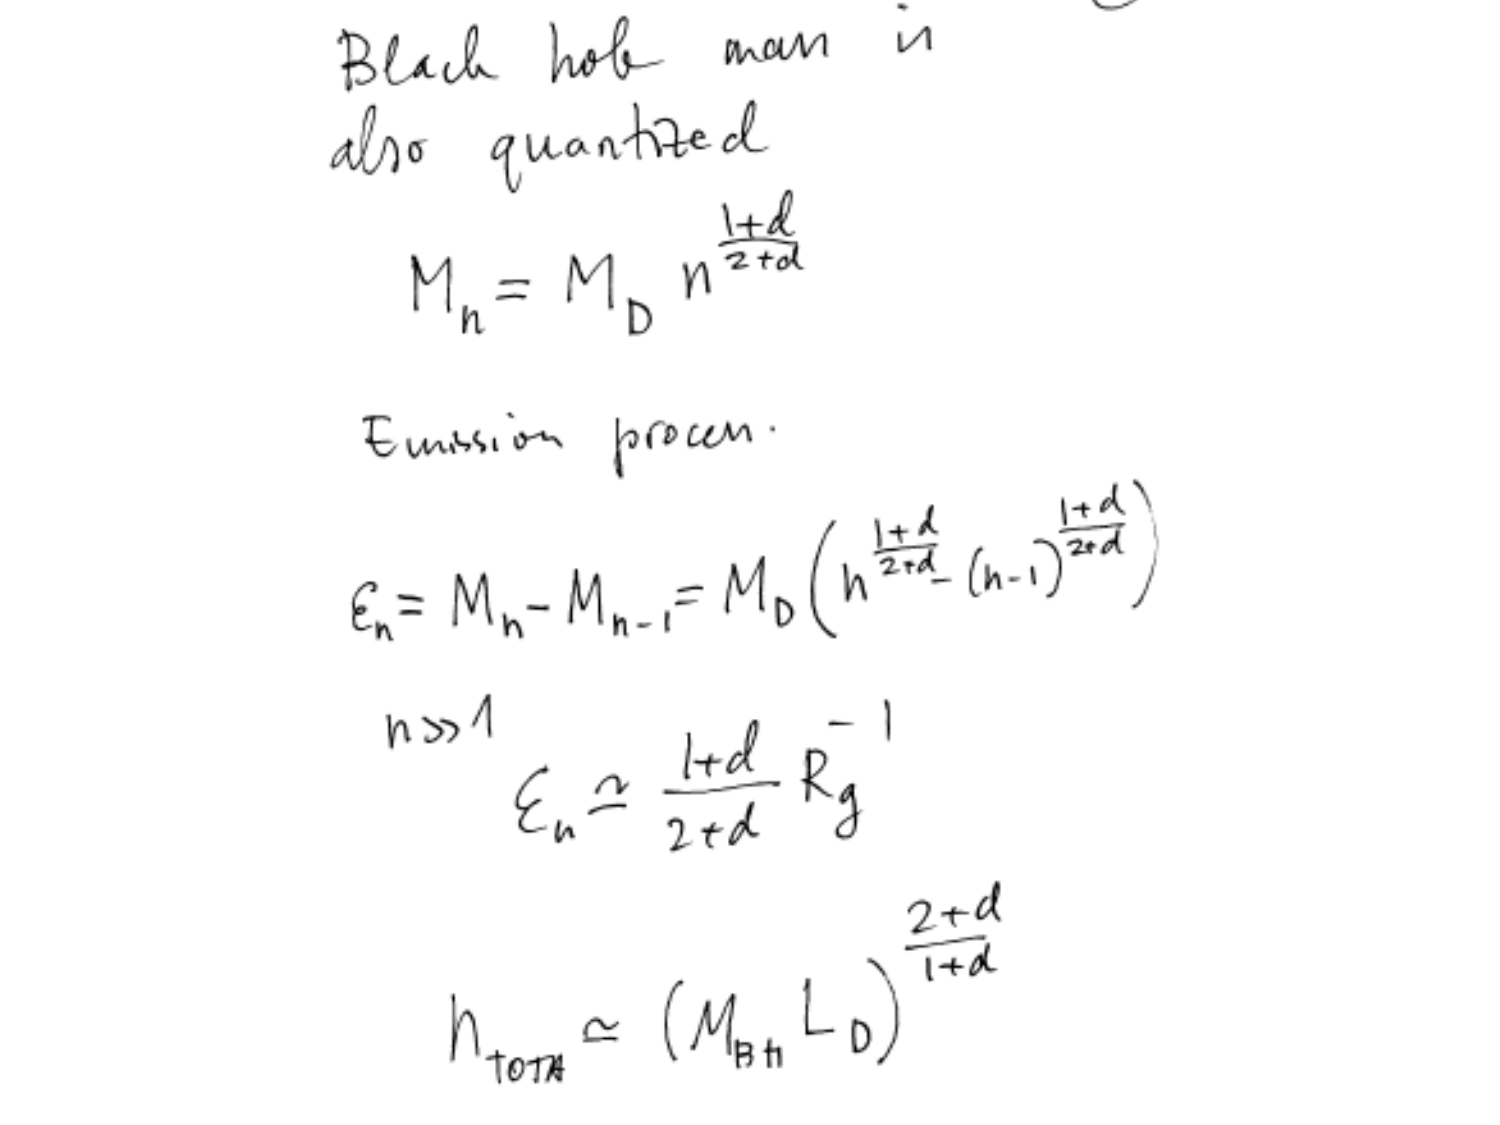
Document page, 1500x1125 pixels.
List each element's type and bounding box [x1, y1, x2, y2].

picture [302, 0, 1198, 1125]
